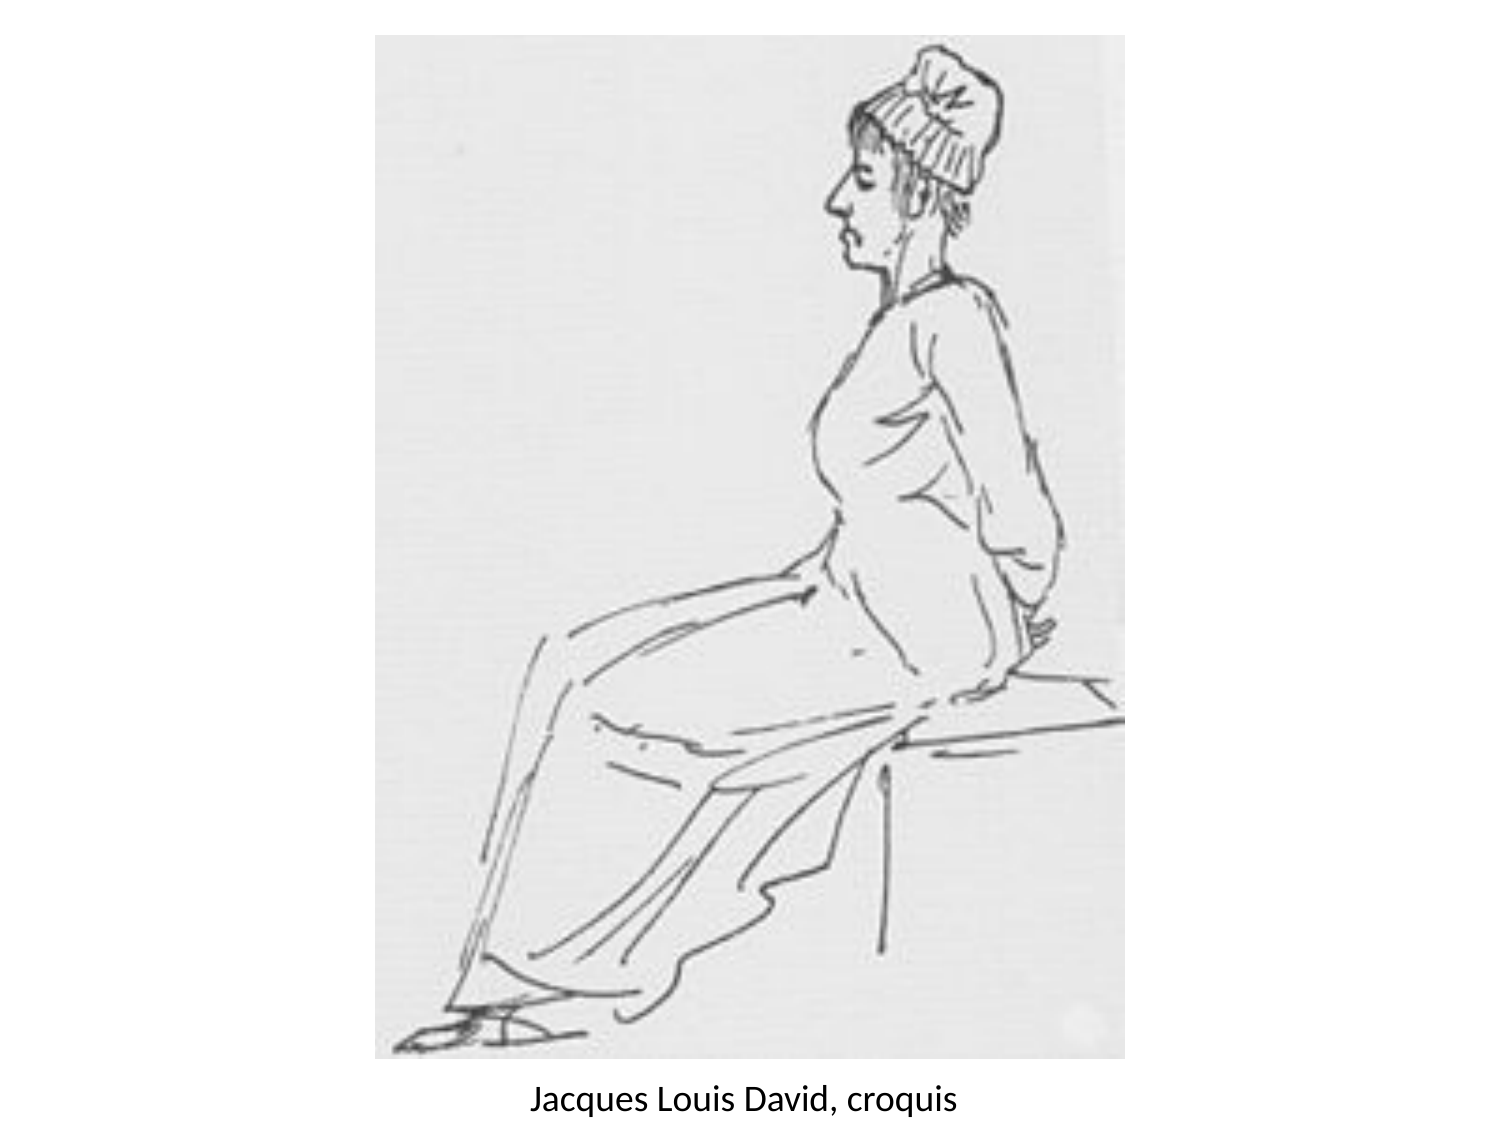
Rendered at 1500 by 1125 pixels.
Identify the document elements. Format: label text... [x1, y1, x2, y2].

picture [374, 34, 1126, 1060]
text_box Jacques Louis David, croquis [456, 1067, 1032, 1125]
